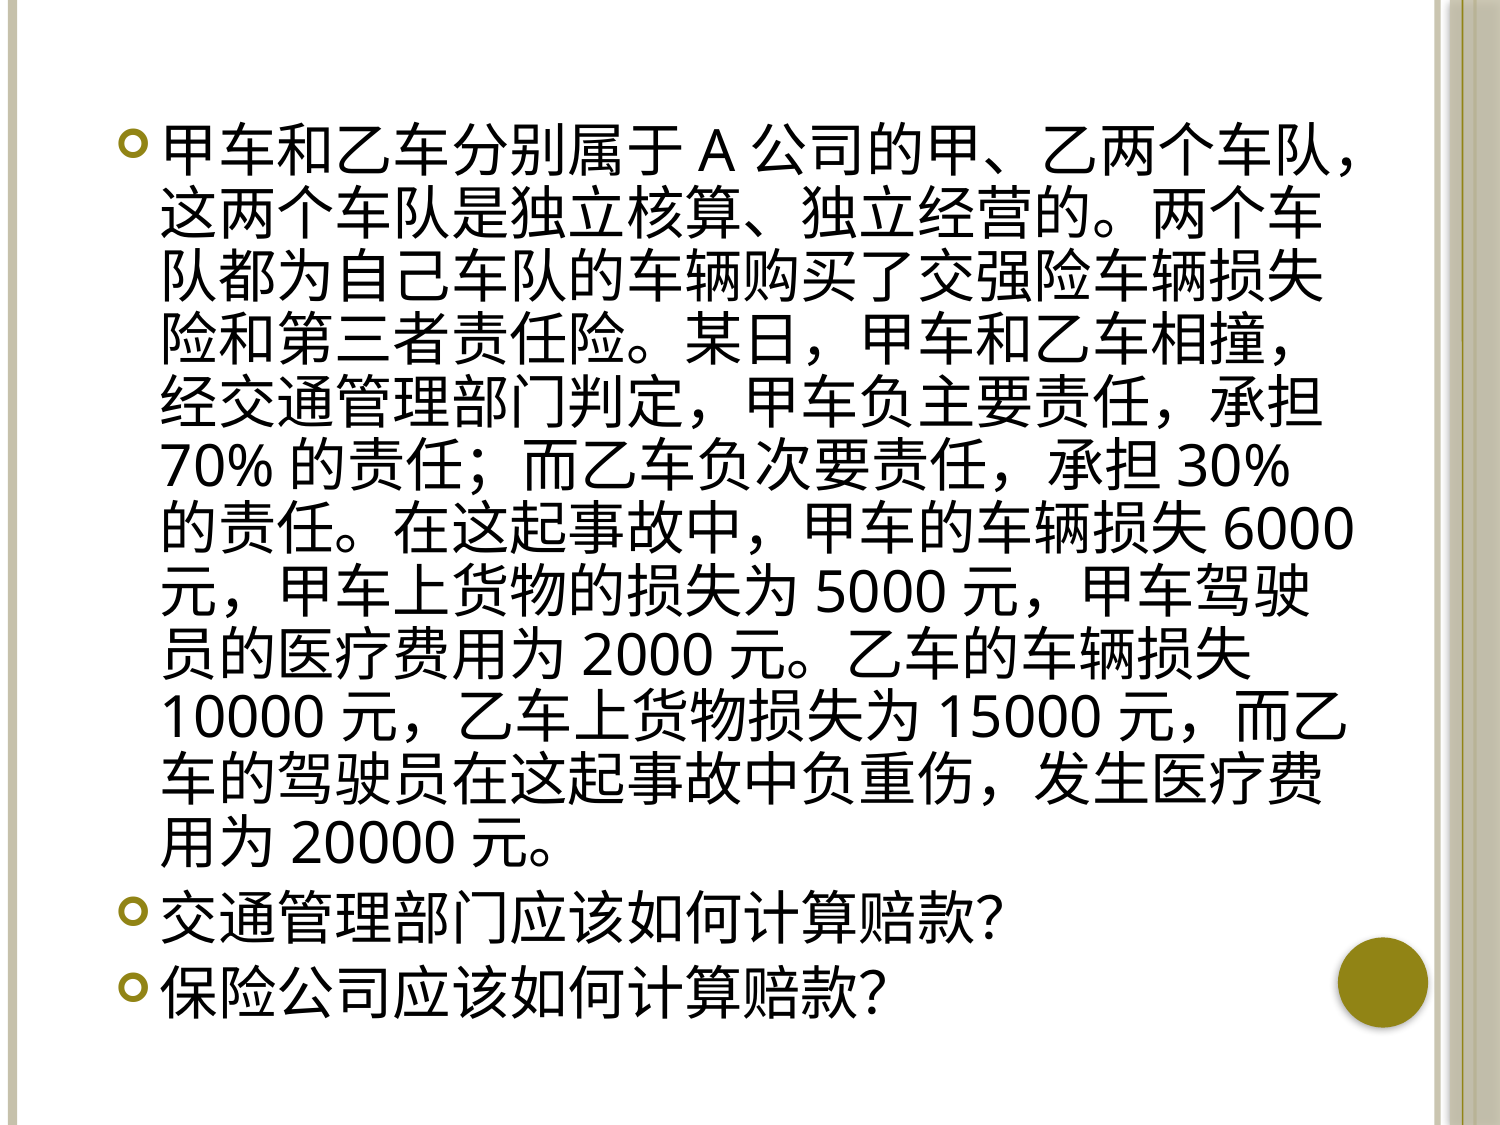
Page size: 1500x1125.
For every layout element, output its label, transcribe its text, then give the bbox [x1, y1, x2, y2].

list 甲车和乙车分别属于A公司的甲、乙两个车队，这两个车队是独立核算、独立经营的。两个车队都为自己车队的车辆购买了交强险车辆损失险和第三者责任险。某日，甲车和乙车相撞，经交通管理部门判定，甲车负主要责任，承担70%的责任；而乙车负次要责任，承担30%的责任。在这起事故中，甲车的车辆损失6000元，甲车上货物的损失为5000元，甲车驾驶员的医疗费用为2000元。乙车的车辆损失10000元，乙车上货物损失为15000元，而乙车的驾驶员在这起事故中负重伤，发生医疗费用为20000元。 交通管理部门应该如何计算赔款？ 保险公司应该如何计算赔款？ [100, 113, 1376, 1002]
